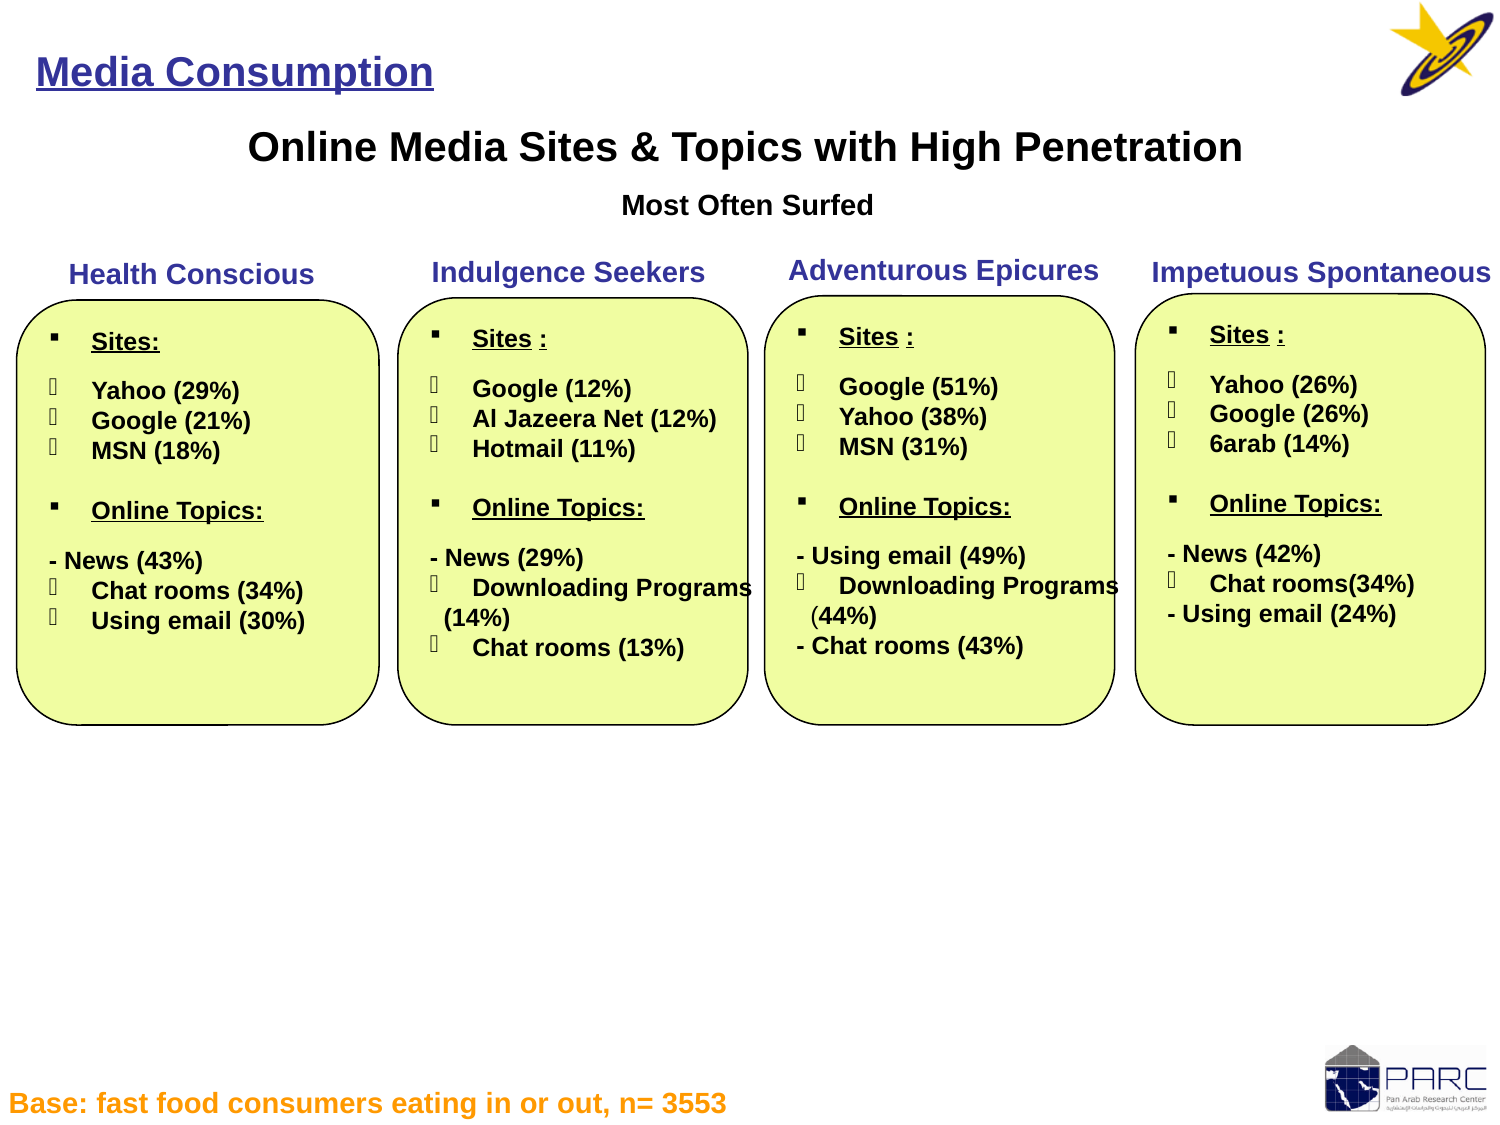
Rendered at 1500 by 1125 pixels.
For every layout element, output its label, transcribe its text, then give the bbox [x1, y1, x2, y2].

text_box Base: fast food consumers eating in or out, n= 3553 [0, 1077, 798, 1125]
picture [1385, 0, 1498, 100]
text_box Sites : Yahoo (26%) Google (26%) 6arab (14%) Online Topics: - News (42%) Chat rooms(34%) - Using email (24%) [1135, 296, 1486, 726]
text_box Sites : Google (51%) Yahoo (38%) MSN (31%) Online Topics: - Using email (49%) Downloading Programs (44%) - Chat rooms (43%) [764, 295, 1115, 725]
text_box Adventurous Epicures [768, 243, 1119, 294]
text_box Most Often Surfed [322, 179, 1173, 229]
text_box Online Media Sites & Topics with High Penetration [227, 112, 1265, 178]
picture [1320, 1045, 1494, 1118]
text_box Media Consumption [20, 36, 1184, 102]
text_box Impetuous Spontaneous [1104, 245, 1500, 296]
text_box Health Conscious [16, 247, 367, 298]
text_box Indulgence Seekers [393, 245, 744, 296]
text_box Sites: Yahoo (29%) Google (21%) MSN (18%) Online Topics: - News (43%) Chat rooms (34%) Using email (30%) [16, 299, 380, 726]
text_box Sites : Google (12%) Al Jazeera Net (12%) Hotmail (11%) Online Topics: - News (29%) Downloading Programs (14%) Chat rooms (13%) [397, 297, 748, 725]
